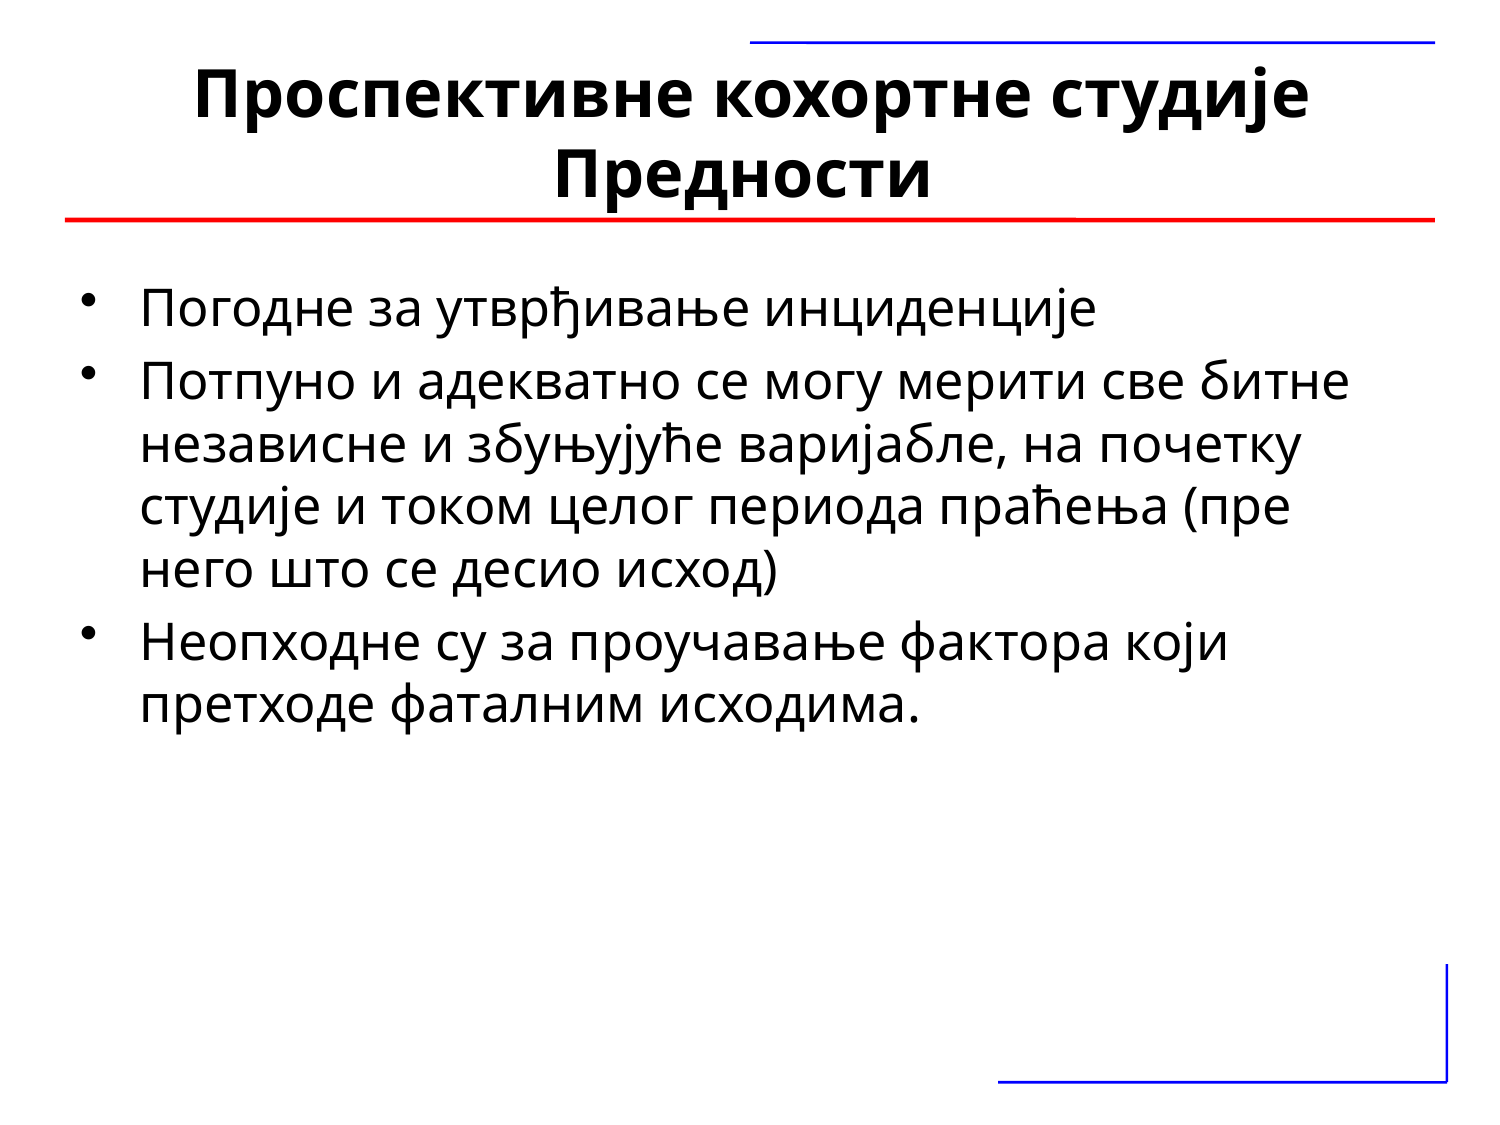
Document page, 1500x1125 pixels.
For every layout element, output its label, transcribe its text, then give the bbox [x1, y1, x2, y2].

list Погодне за утврђивање инциденције Потпуно и адекватно се могу мерити све битне независне и збуњујуће варијабле, на почетку студије и током целог периода праћења (пре него што се десио исход) Неопходне су за проучавање фактора који претходе фаталним исходима. [64, 266, 1424, 1036]
title Проспективне кохортне студије Предности [76, 30, 1428, 219]
